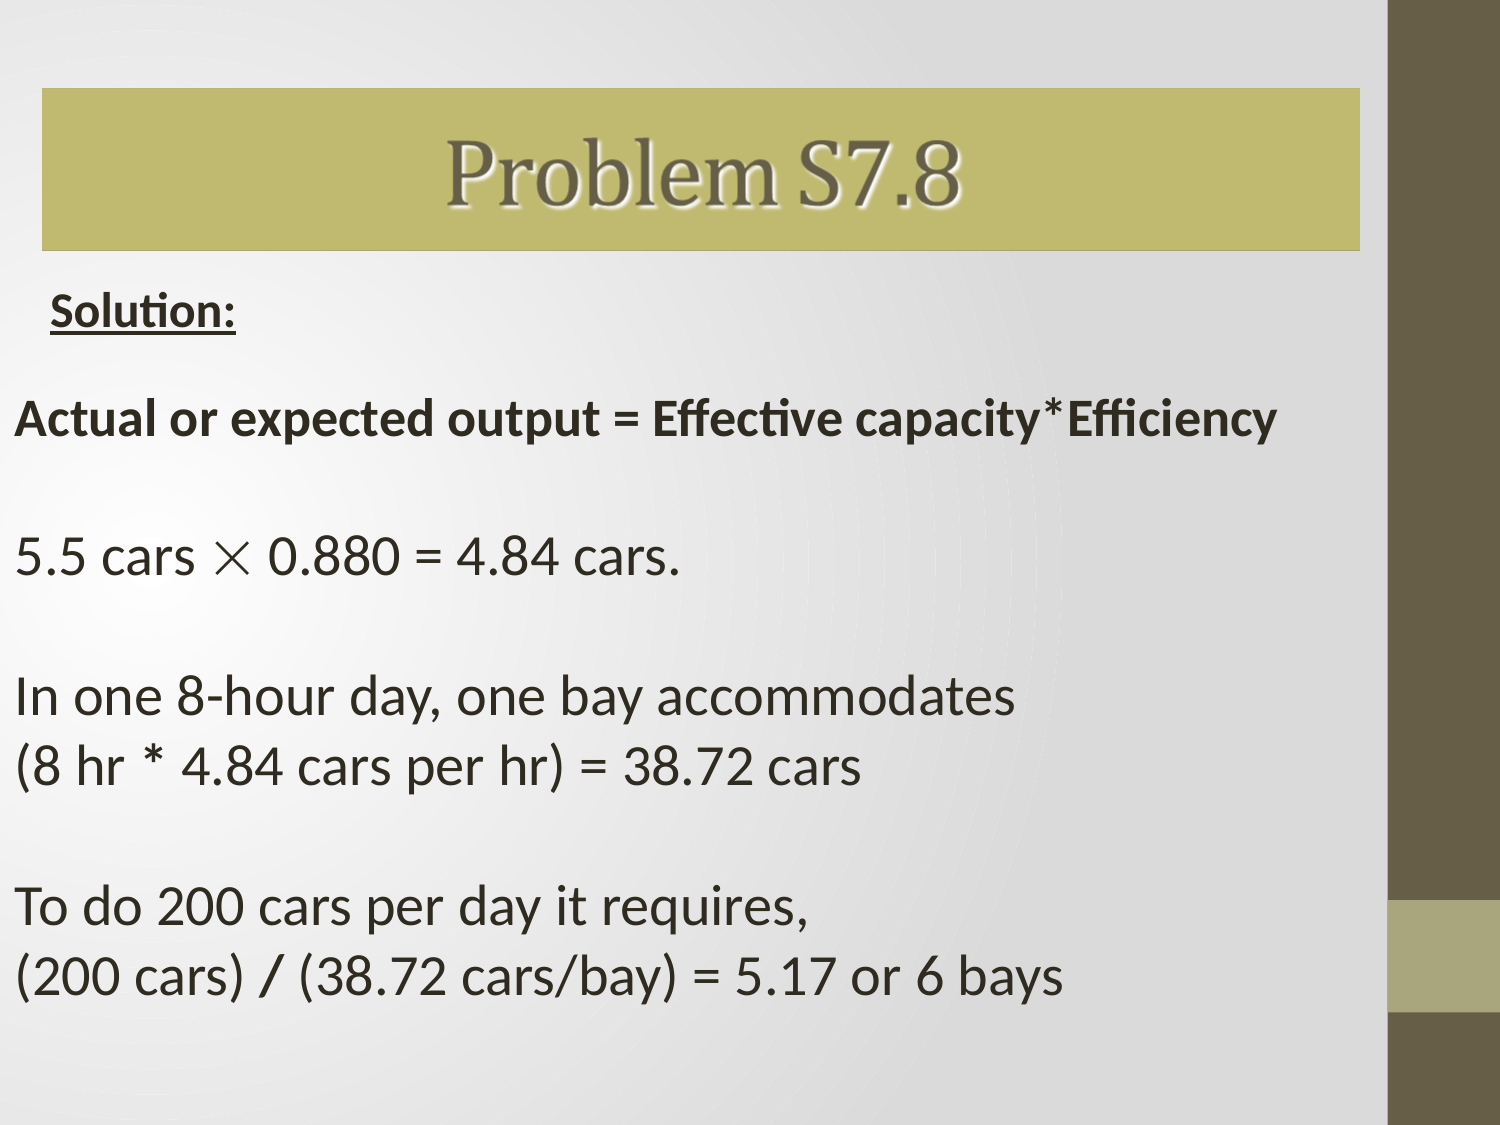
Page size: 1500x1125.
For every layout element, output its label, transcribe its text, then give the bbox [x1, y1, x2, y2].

text_box Actual or expected output = Effective capacity*Efficiency 5.5 cars  0.880 = 4.84 cars. In one 8-hour day, one bay accommodates (8 hr * 4.84 cars per hr) = 38.72 cars To do 200 cars per day it requires, (200 cars) / (38.72 cars/bay) = 5.17 or 6 bays [0, 374, 1500, 1015]
picture [42, 80, 1361, 293]
text_box Solution: [49, 299, 1074, 356]
